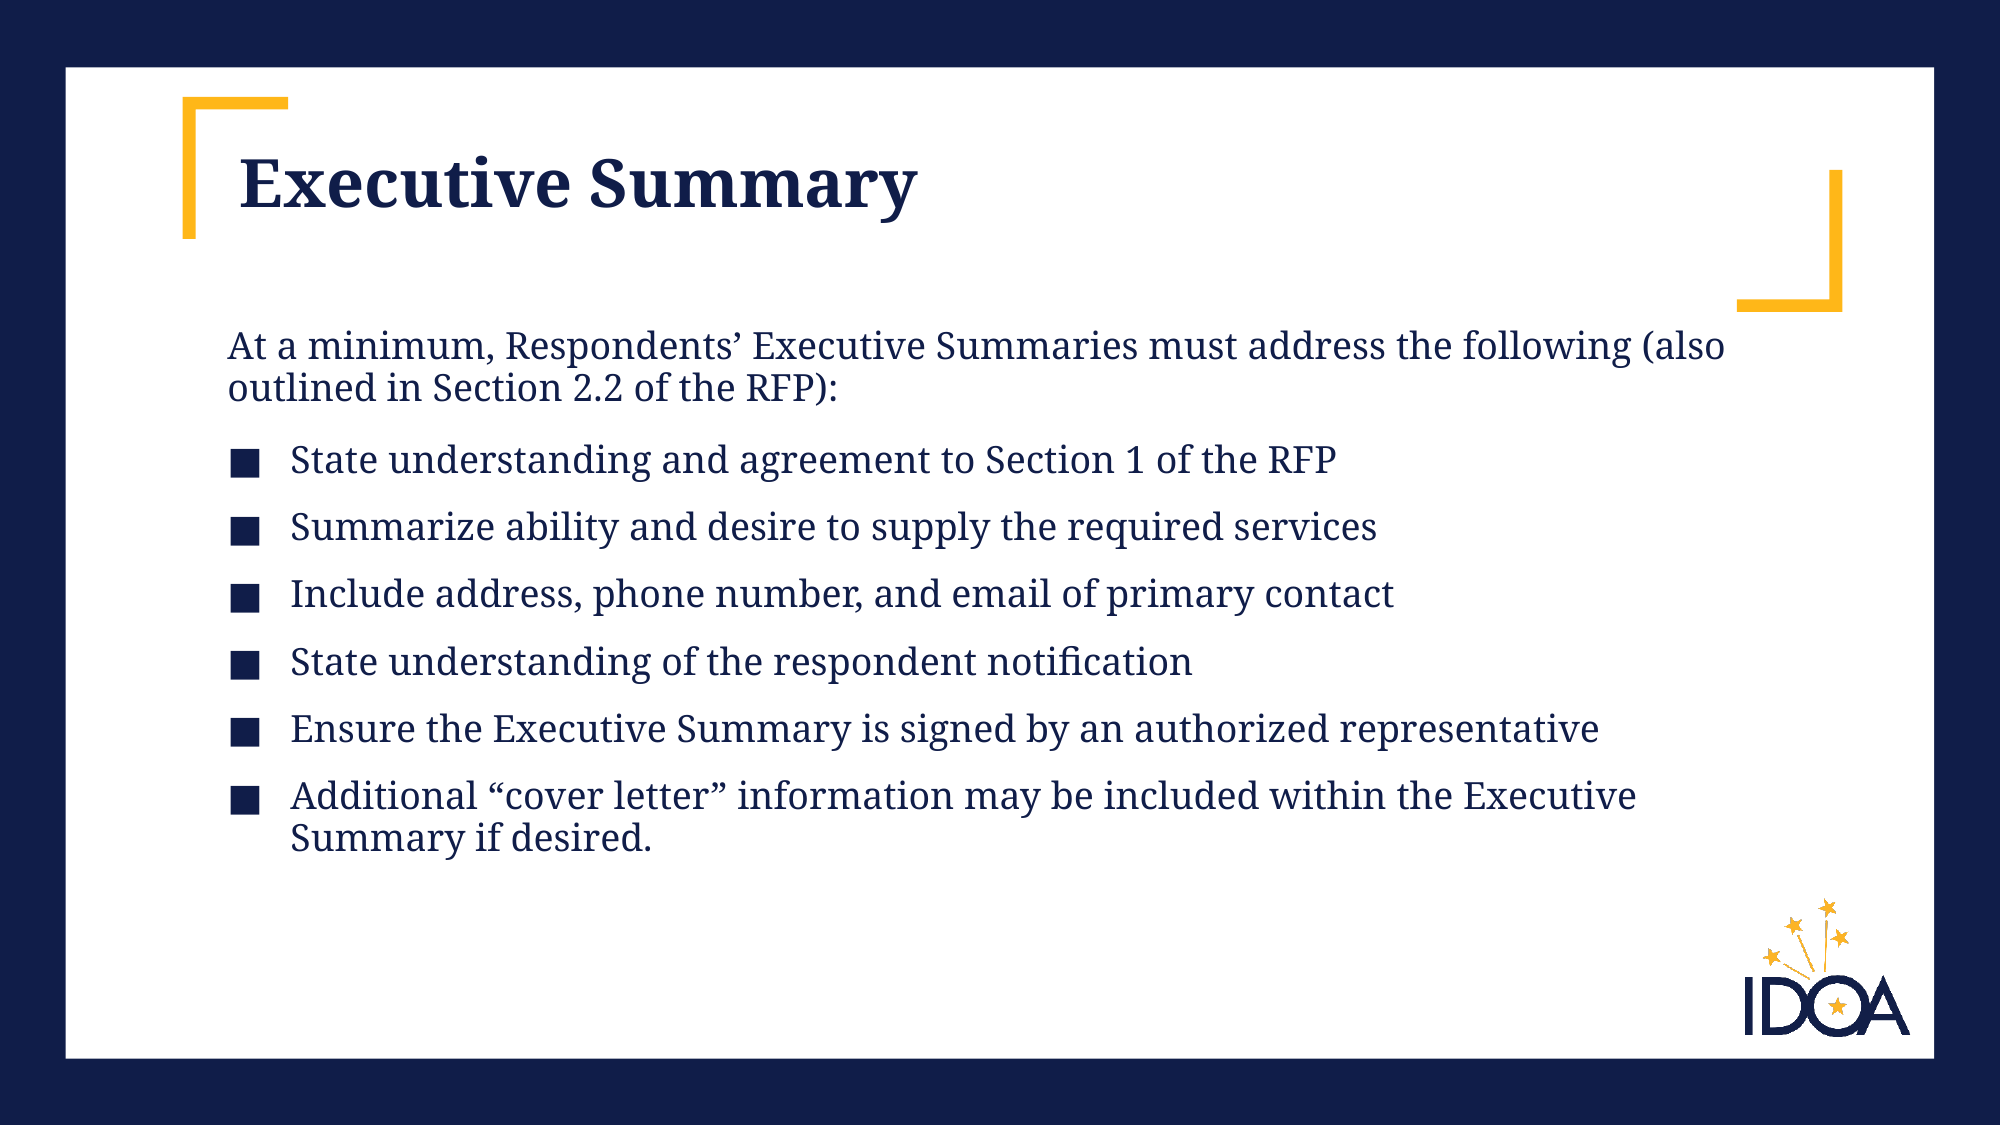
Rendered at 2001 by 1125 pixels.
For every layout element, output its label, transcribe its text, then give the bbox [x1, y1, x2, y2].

picture [1702, 857, 1959, 1114]
list At a minimum, Respondents’ Executive Summaries must address the following (also outlined in Section 2.2 of the RFP): State understanding and agreement to Section 1 of the RFP Summarize ability and desire to supply the required services Include address, phone number, and email of primary contact State understanding of the respondent notification Ensure the Executive Summary is signed by an authorized representative Additional “cover letter” information may be included within the Executive Summary if desired. [212, 318, 1788, 926]
title Executive Summary [225, 142, 1800, 279]
